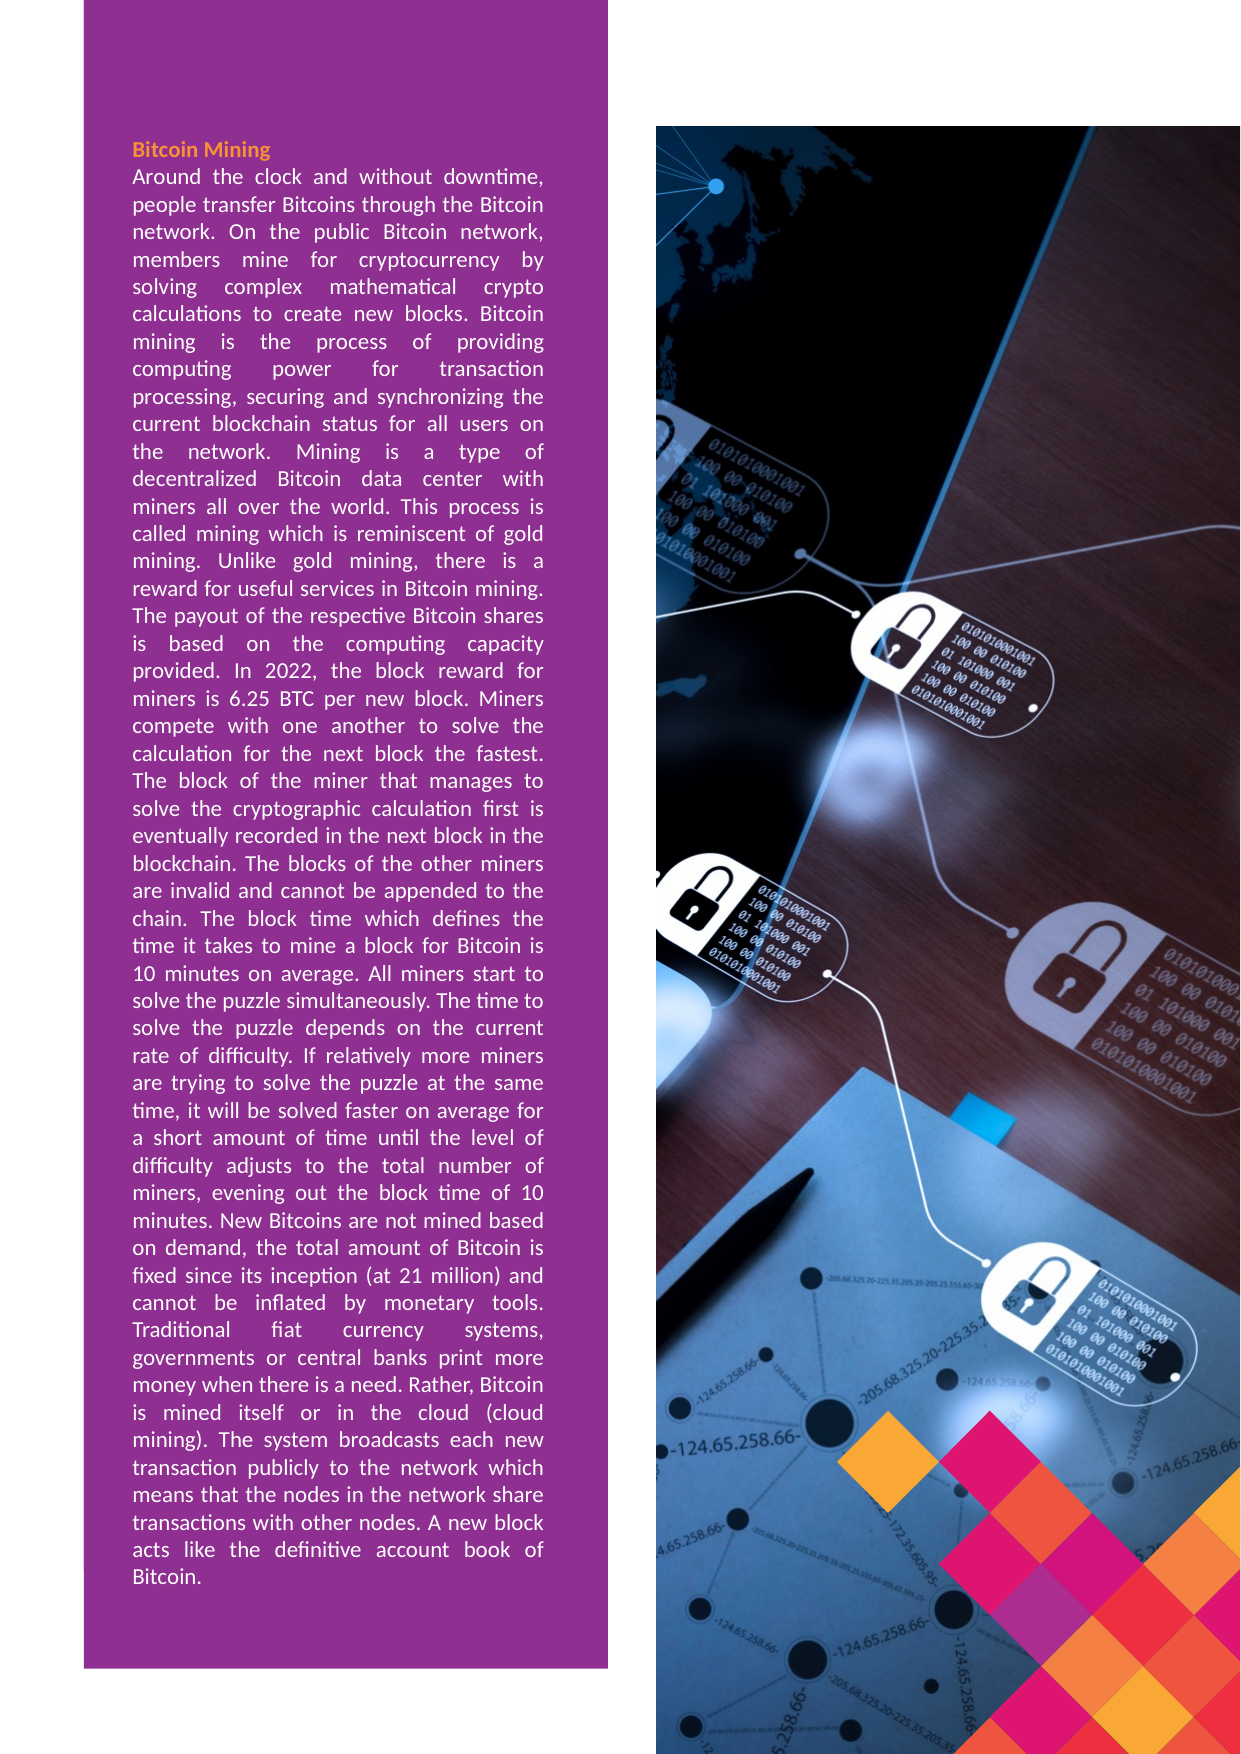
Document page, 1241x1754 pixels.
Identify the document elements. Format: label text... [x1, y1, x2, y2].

text_box [83, 0, 608, 1669]
list Bitcoin Mining Around the clock and without downtime, people transfer Bitcoins through the Bitcoin network. On the public Bitcoin network, members mine for cryptocurrency by solving complex mathematical crypto calculations to create new blocks. Bitcoin mining is the process of providing computing power for transaction processing, securing and synchronizing the current blockchain status for all users on the network. Mining is a type of decentralized Bitcoin data center with miners all over the world. This process is called mining which is reminiscent of gold mining. Unlike gold mining, there is a reward for useful services in Bitcoin mining. The payout of the respective Bitcoin shares is based on the computing capacity provided. In 2022, the block reward for miners is 6.25 BTC per new block. Miners compete with one another to solve the calculation for the next block the fastest. The block of the miner that manages to solve the cryptographic calculation first is eventually recorded in the next block in the blockchain. The blocks of the other miners are invalid and cannot be appended to the chain. The block time which defines the time it takes to mine a block for Bitcoin is 10 minutes on average. All miners start to solve the puzzle simultaneously. The time to solve the puzzle depends on the current rate of difficulty. If relatively more miners are trying to solve the puzzle at the same time, it will be solved faster on average for a short amount of time until the level of difficulty adjusts to the total number of miners, evening out the block time of 10 minutes. New Bitcoins are not mined based on demand, the total amount of Bitcoin is fixed since its inception (at 21 million) and cannot be inflated by monetary tools. Traditional fiat currency systems, governments or central banks print more money when there is a need. Rather, Bitcoin is mined itself or in the cloud (cloud mining). The system broadcasts each new transaction publicly to the network which means that the nodes in the network share transactions with other nodes. A new block acts like the definitive account book of Bitcoin. [117, 126, 560, 1503]
picture [656, 126, 1241, 1754]
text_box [851, 1410, 1241, 1754]
